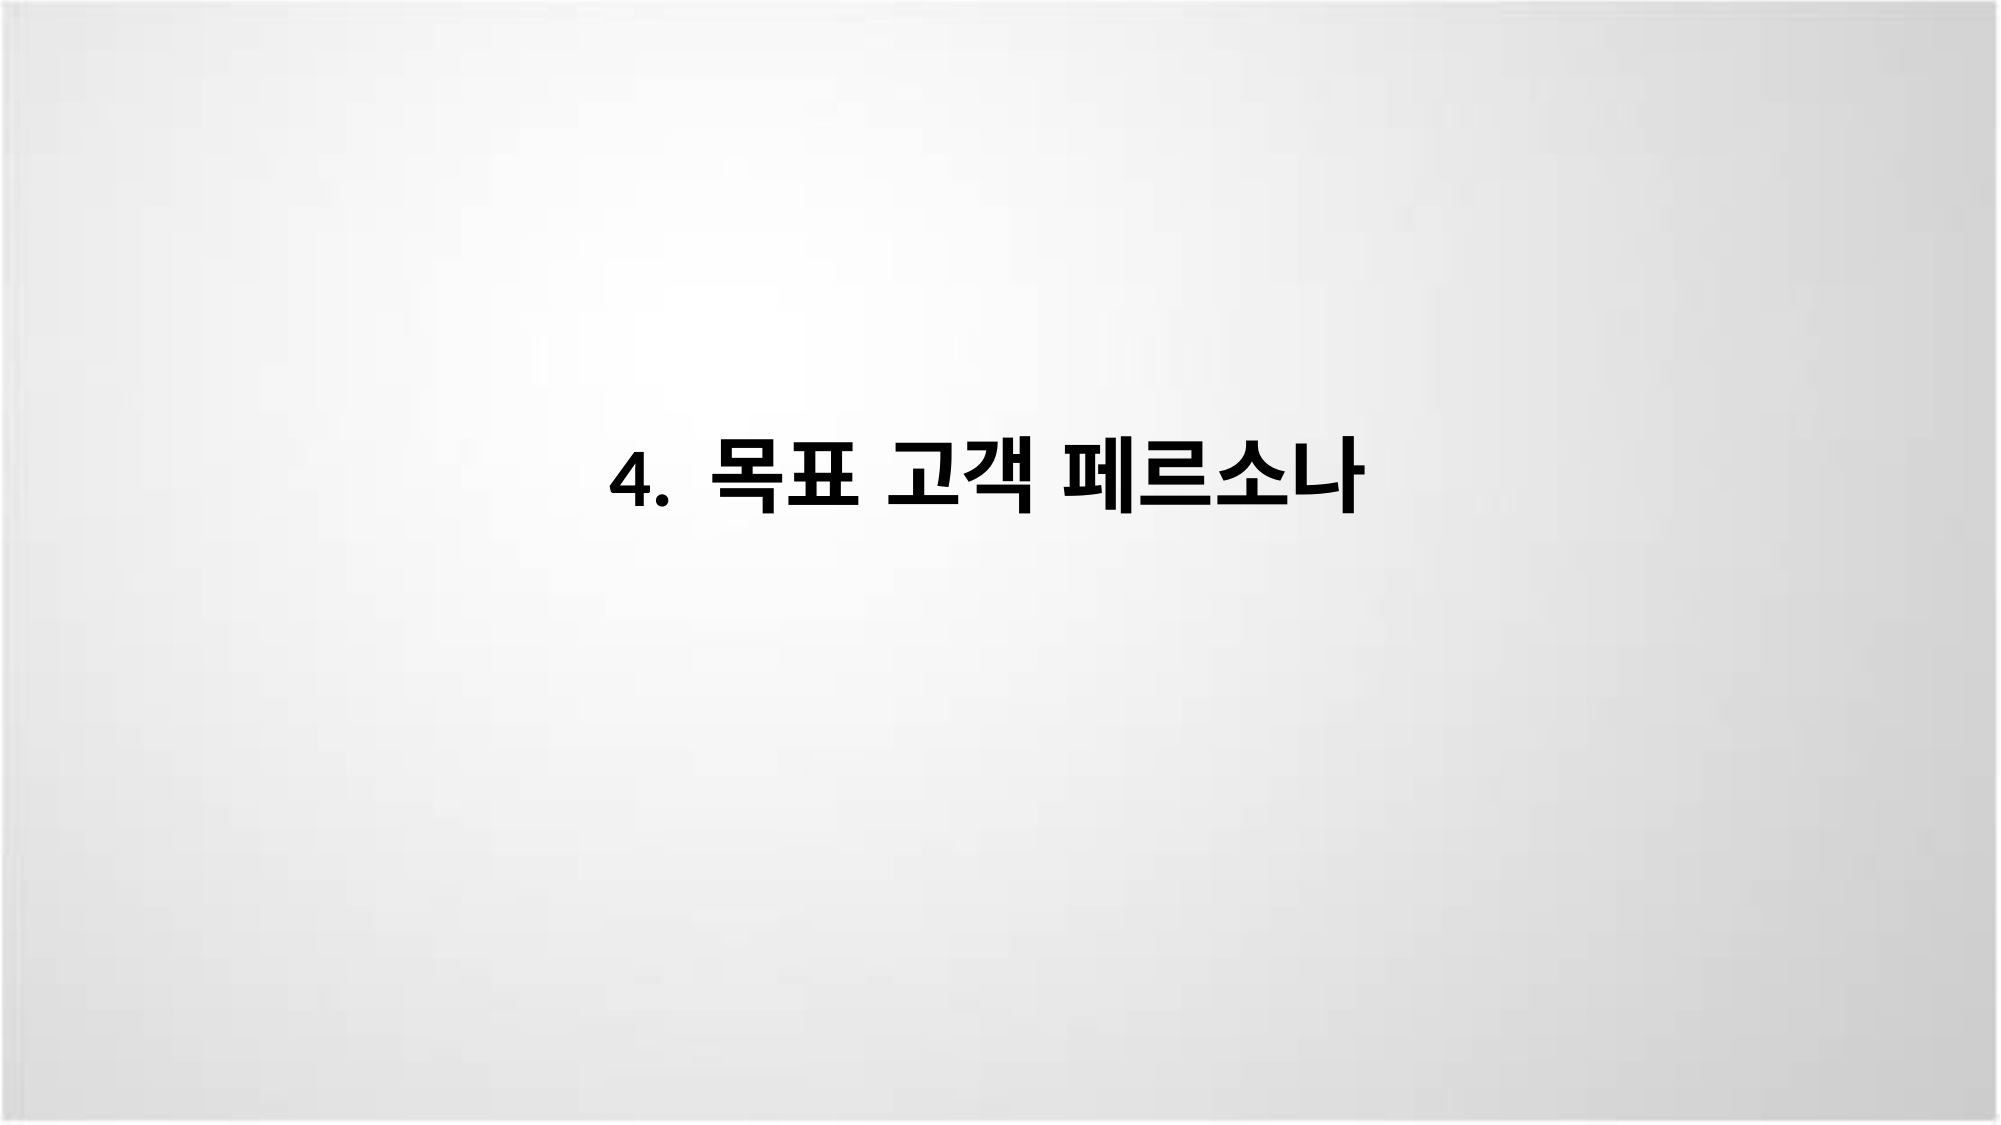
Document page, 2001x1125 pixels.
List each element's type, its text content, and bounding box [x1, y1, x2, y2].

picture [0, 0, 2001, 1125]
title 4. 목표 고객 페르소나 [150, 349, 1850, 591]
